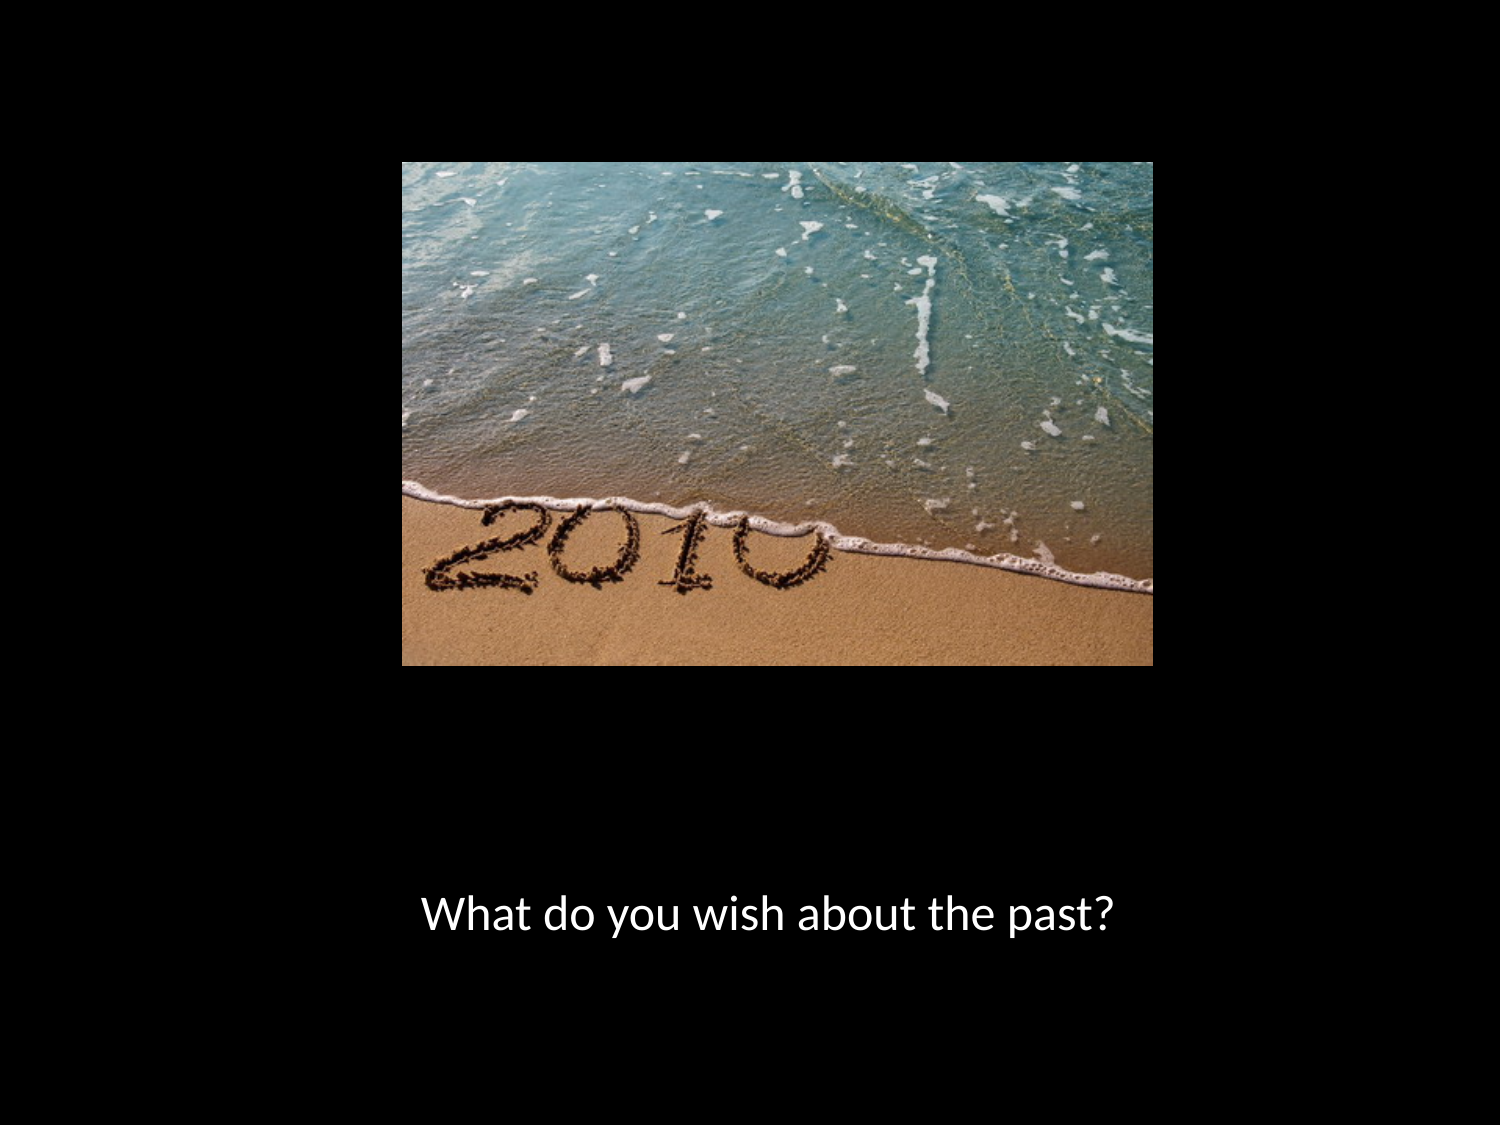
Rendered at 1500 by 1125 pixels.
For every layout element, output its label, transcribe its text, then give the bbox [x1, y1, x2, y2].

text_box What do you wish about the past? [406, 873, 1143, 949]
picture [402, 162, 1153, 666]
